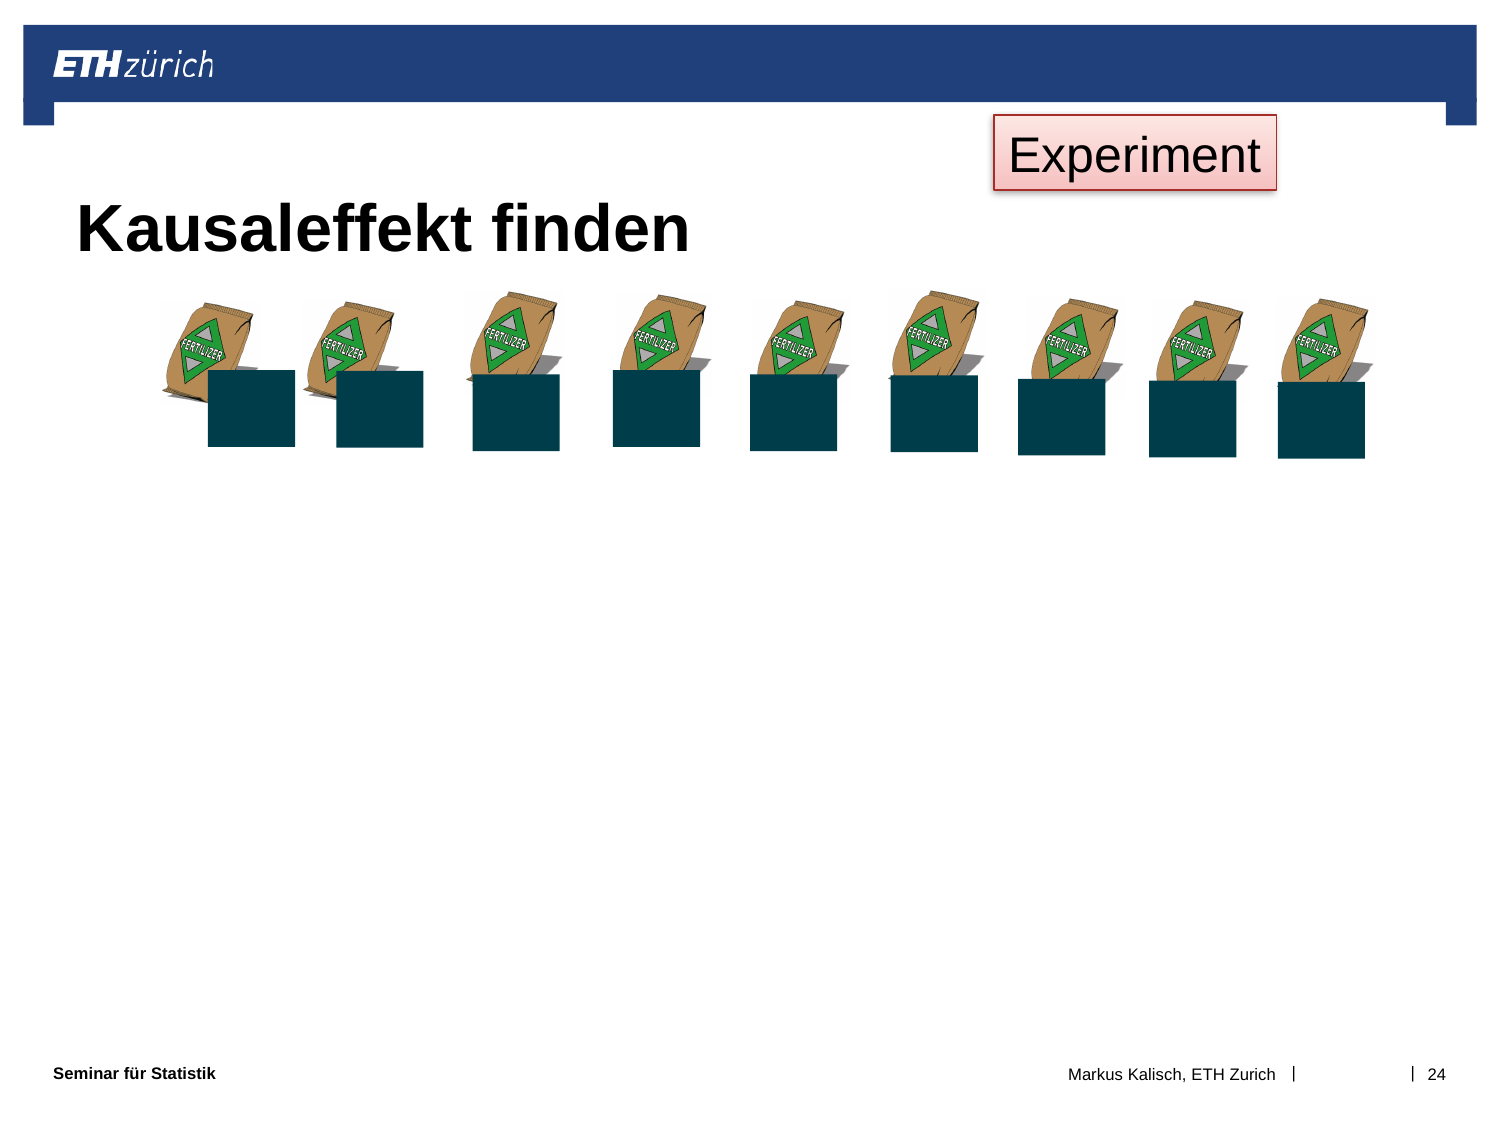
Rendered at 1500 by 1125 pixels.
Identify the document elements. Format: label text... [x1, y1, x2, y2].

text_box [750, 409, 838, 452]
picture [1150, 299, 1250, 404]
picture [161, 301, 260, 405]
text_box [1018, 378, 1106, 456]
picture [1275, 297, 1375, 401]
text_box [612, 402, 701, 447]
text_box [336, 370, 424, 448]
text_box [472, 402, 560, 452]
text_box [1277, 409, 1365, 459]
picture [614, 292, 714, 397]
text_box Experiment [993, 114, 1277, 191]
text_box [890, 401, 978, 453]
picture [1025, 297, 1125, 401]
title Kausaleffekt finden [53, 100, 1447, 1022]
footer Markus Kalisch, ETH Zurich [750, 1034, 1277, 1112]
text_box [207, 370, 296, 447]
text_box [1149, 410, 1237, 458]
picture [751, 298, 851, 403]
picture [887, 289, 986, 393]
slide_number 24 [1415, 1034, 1459, 1112]
picture [465, 290, 565, 394]
picture [301, 300, 401, 404]
